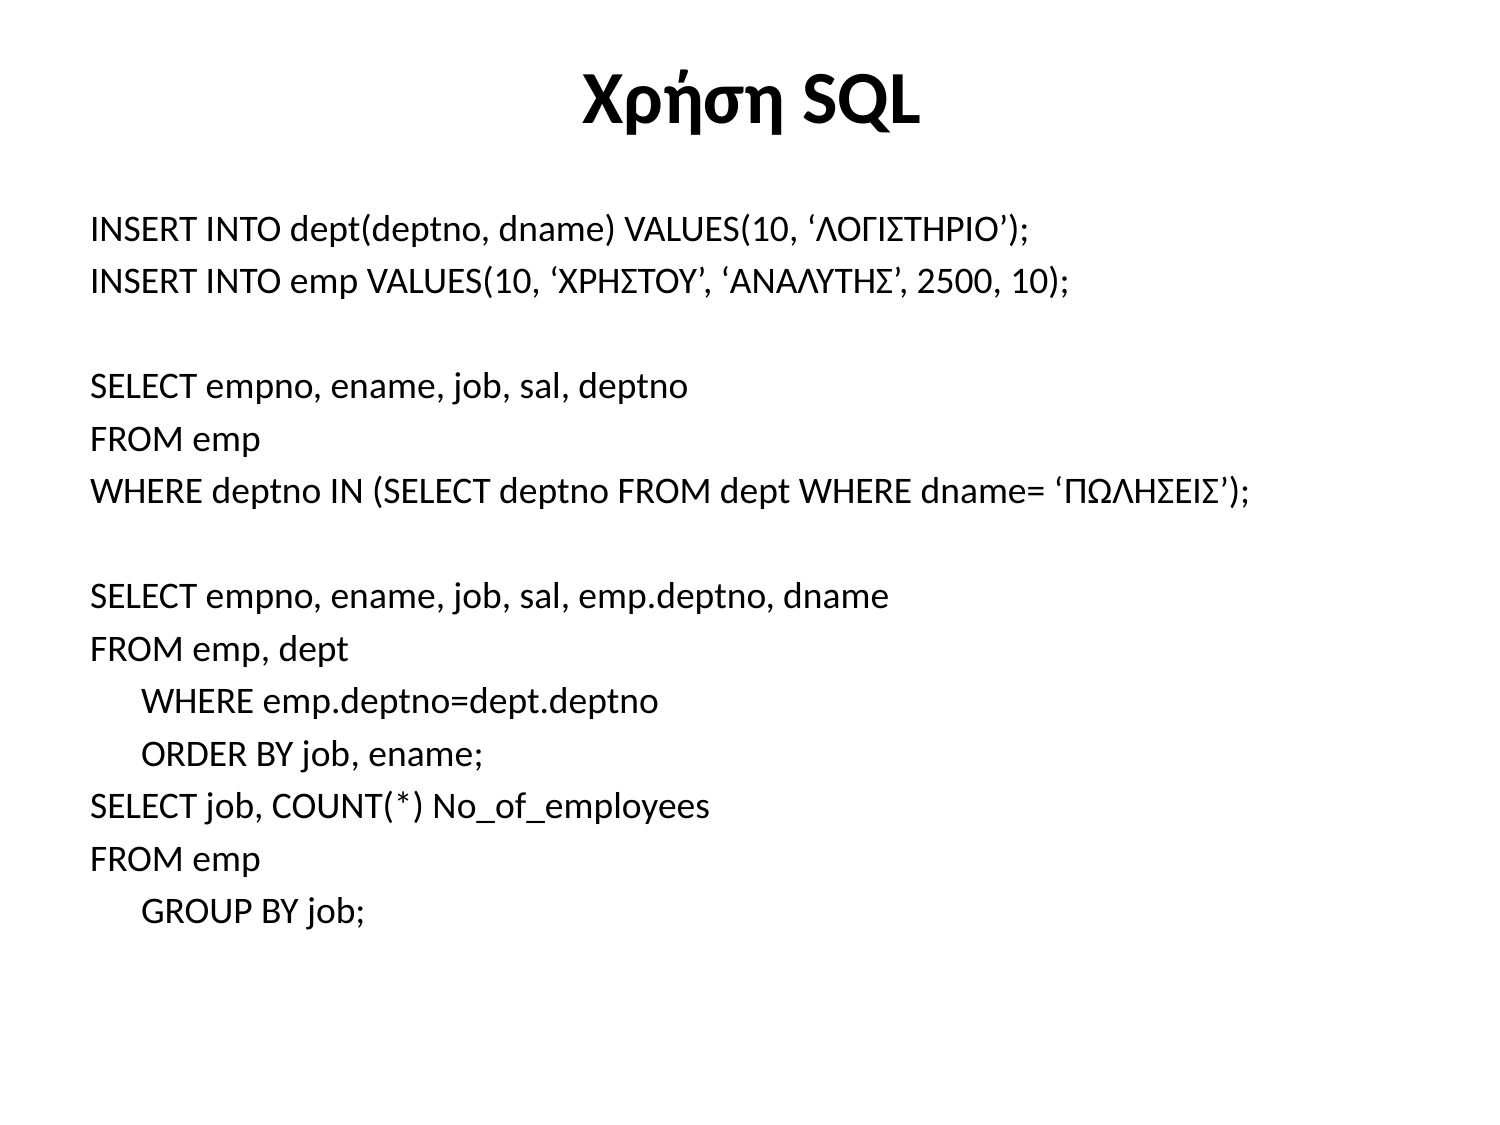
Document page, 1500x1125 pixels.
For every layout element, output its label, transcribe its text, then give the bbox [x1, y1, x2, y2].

title Χρήση SQL [76, 19, 1427, 169]
list INSERT INTO dept(deptno, dname) VALUES(10, ‘ΛΟΓΙΣΤΗΡΙΟ’); INSERT INTO emp VALUES(10, ‘ΧΡΗΣΤΟΥ’, ‘ΑΝΑΛΥΤΗΣ’, 2500, 10); SELECT empno, ename, job, sal, deptno FROM emp WHERE deptno IN (SELECT deptno FROM dept WHERE dname= ‘ΠΩΛΗΣΕΙΣ’); SELECT empno, ename, job, sal, emp.deptno, dname FROM emp, dept WHERE emp.deptno=dept.deptno ORDER BY job, ename; SELECT job, COUNT(*) No_of_employees FROM emp GROUP BY job; [75, 196, 1425, 1024]
